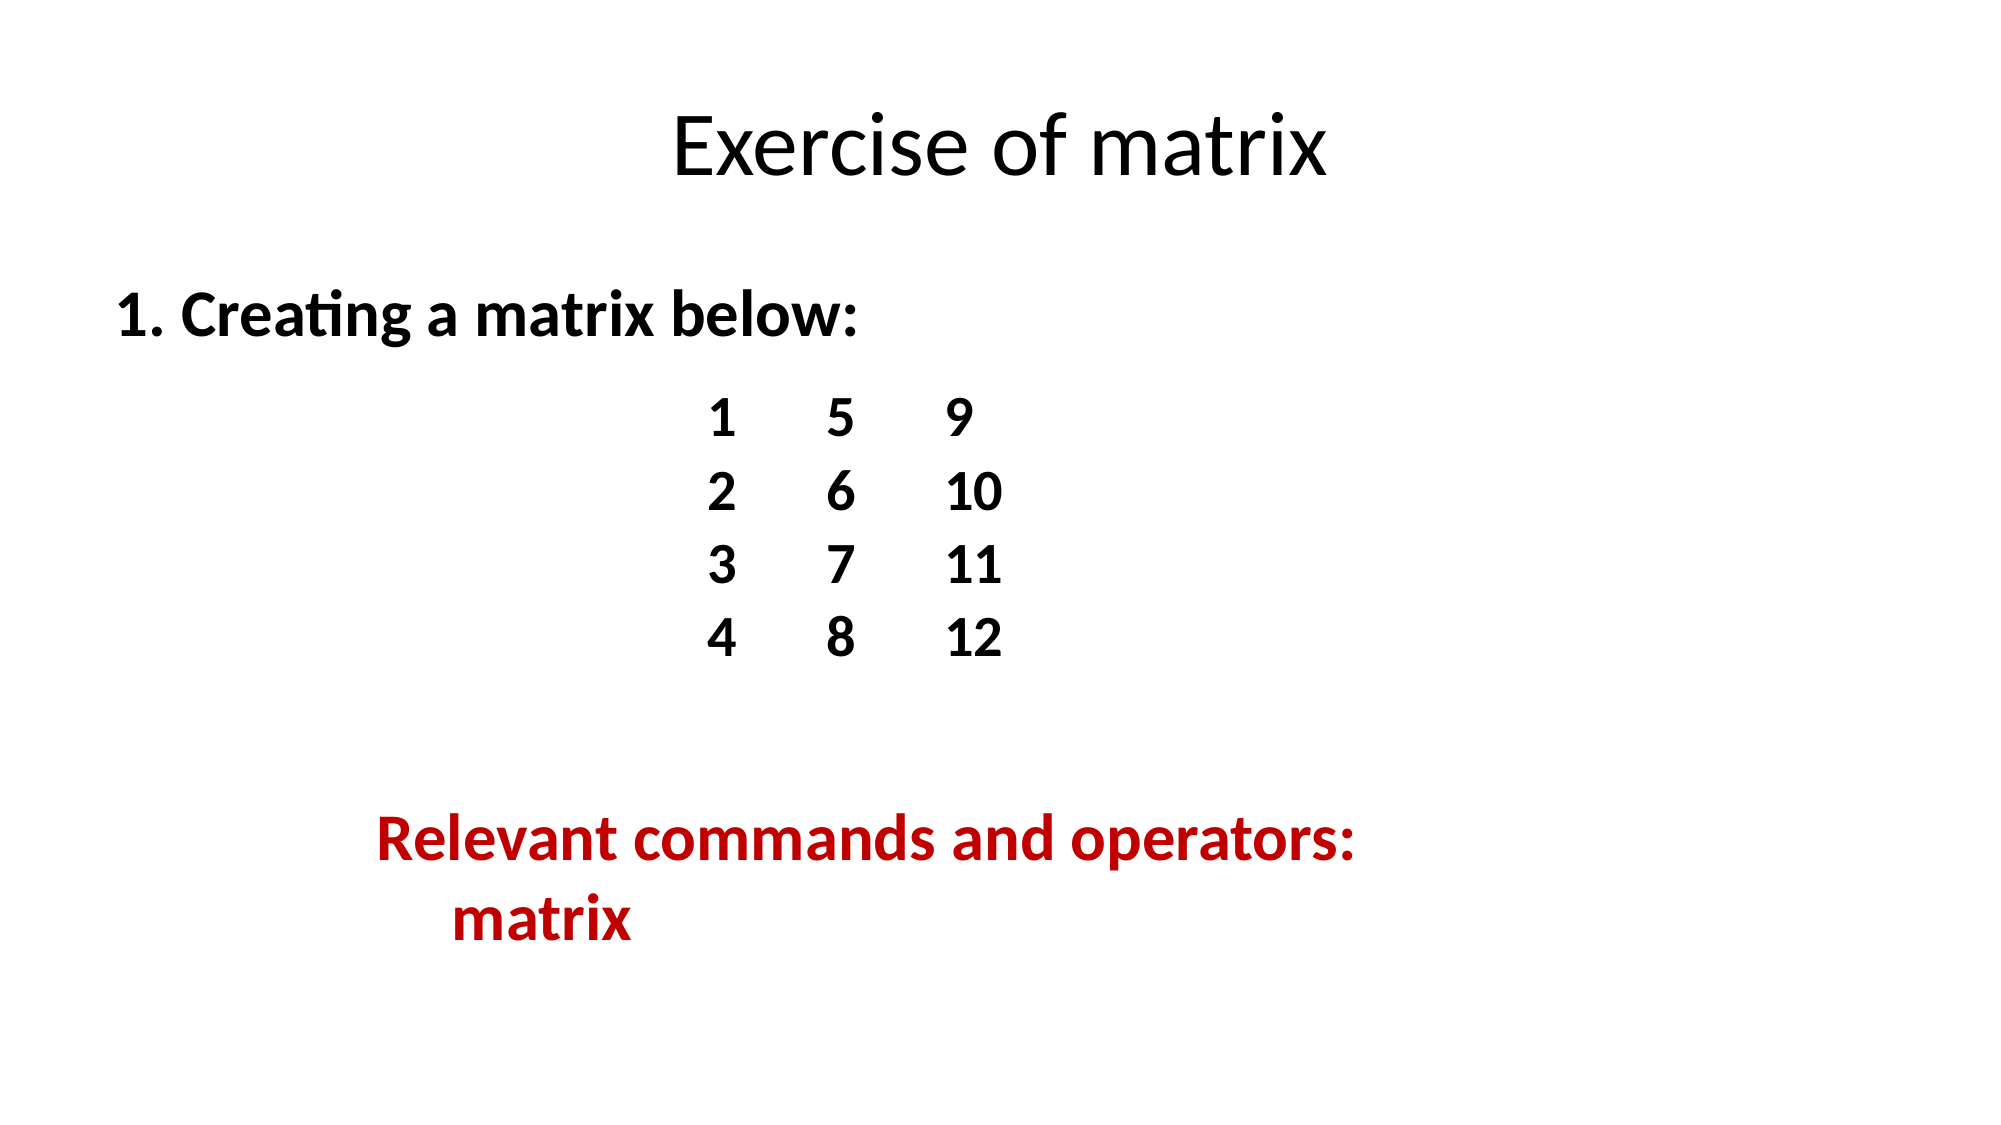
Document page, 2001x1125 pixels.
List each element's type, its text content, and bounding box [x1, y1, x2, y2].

table_cell 2 [693, 459, 811, 532]
table_cell 7 [811, 532, 929, 605]
table_cell 12 [929, 605, 1047, 679]
table_header 9 [929, 385, 1047, 459]
table_cell 3 [693, 532, 811, 605]
table_cell 11 [929, 532, 1047, 605]
table_cell 4 [693, 605, 811, 679]
list 1. Creating a matrix below: [99, 262, 1900, 1005]
title Exercise of matrix [99, 45, 1900, 233]
text_box Relevant commands and operators: matrix [362, 786, 1638, 962]
table_cell 6 [811, 459, 929, 532]
table_cell 8 [811, 605, 929, 679]
table_header 1 [693, 385, 811, 459]
table_cell 10 [929, 459, 1047, 532]
table_header 5 [811, 385, 929, 459]
